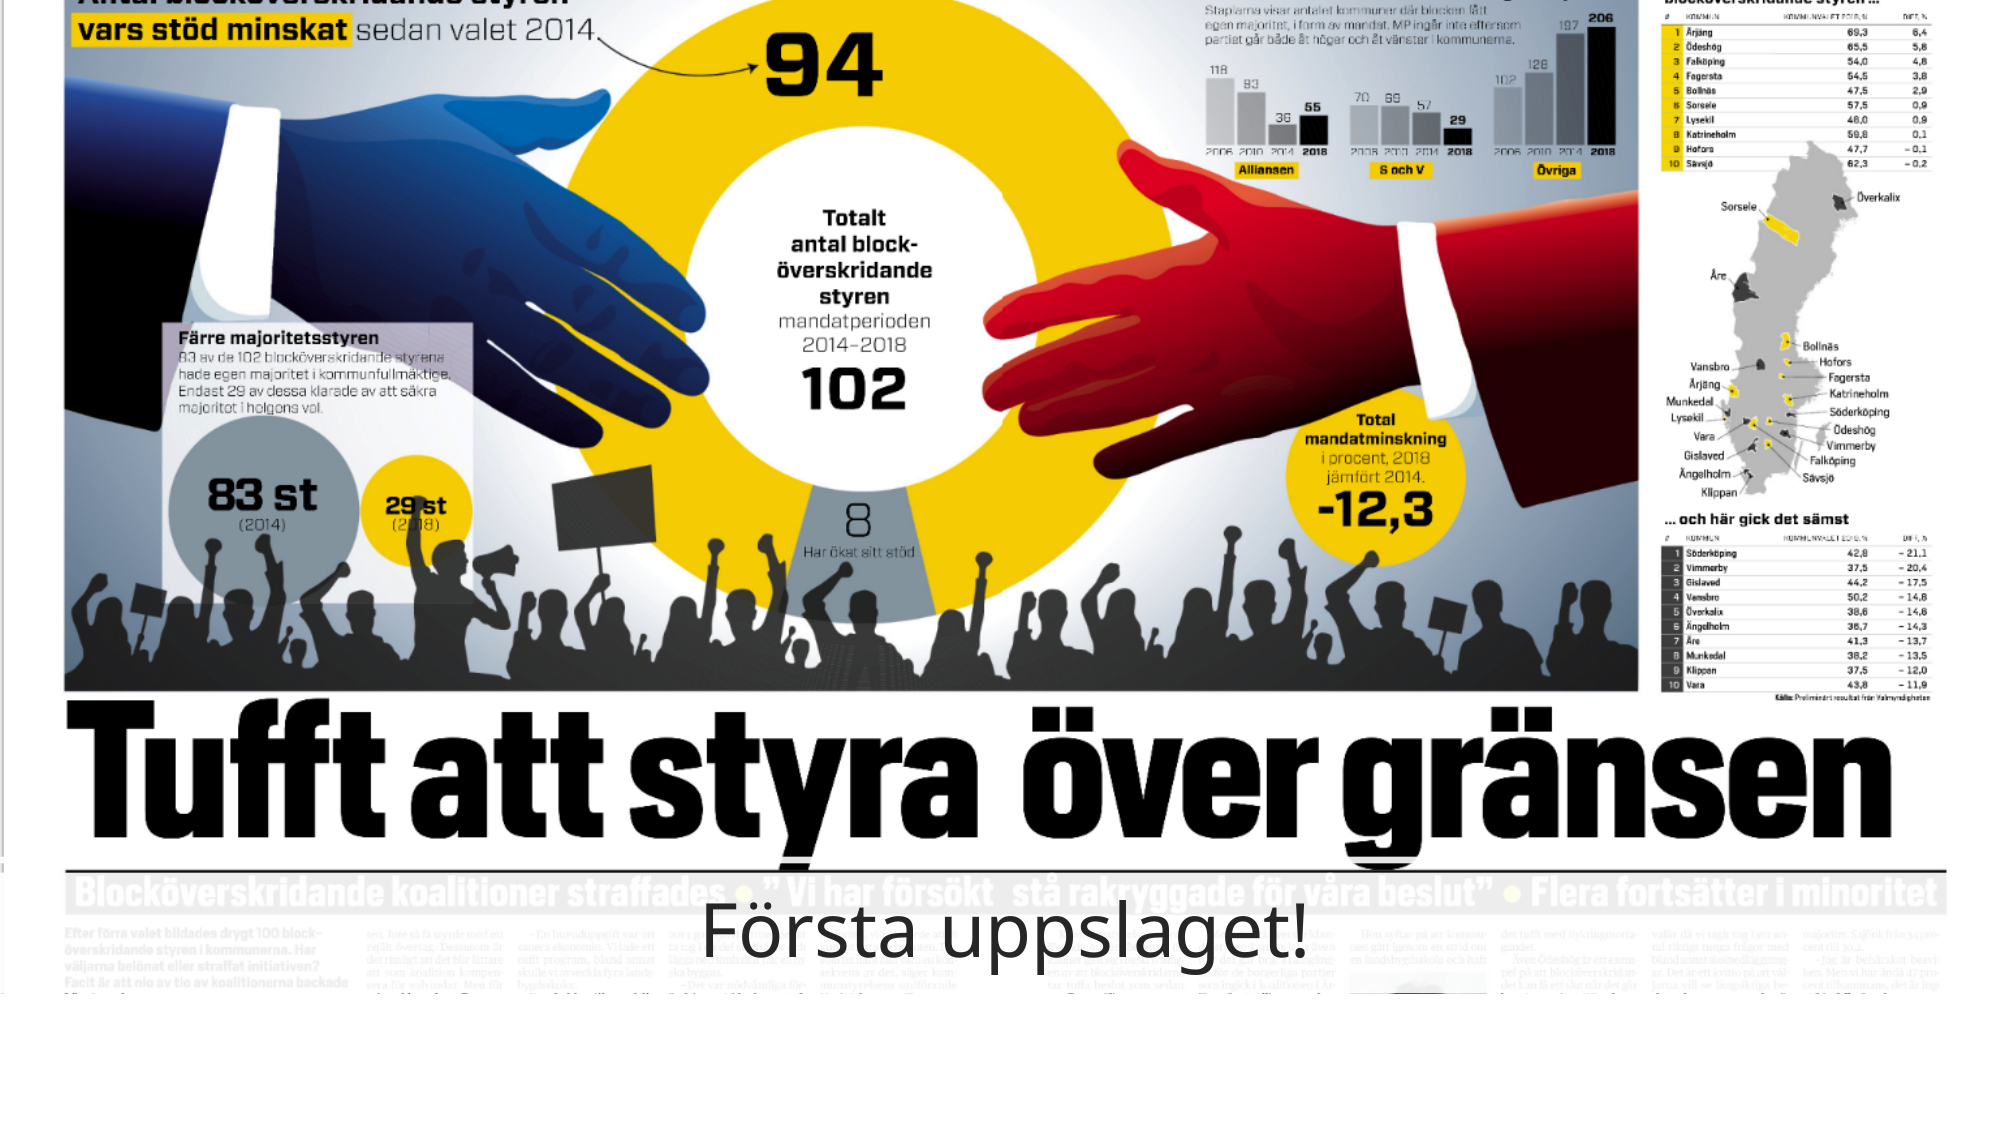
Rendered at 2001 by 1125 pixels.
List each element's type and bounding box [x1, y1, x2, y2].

picture [0, 860, 2000, 994]
picture [0, 0, 2000, 859]
